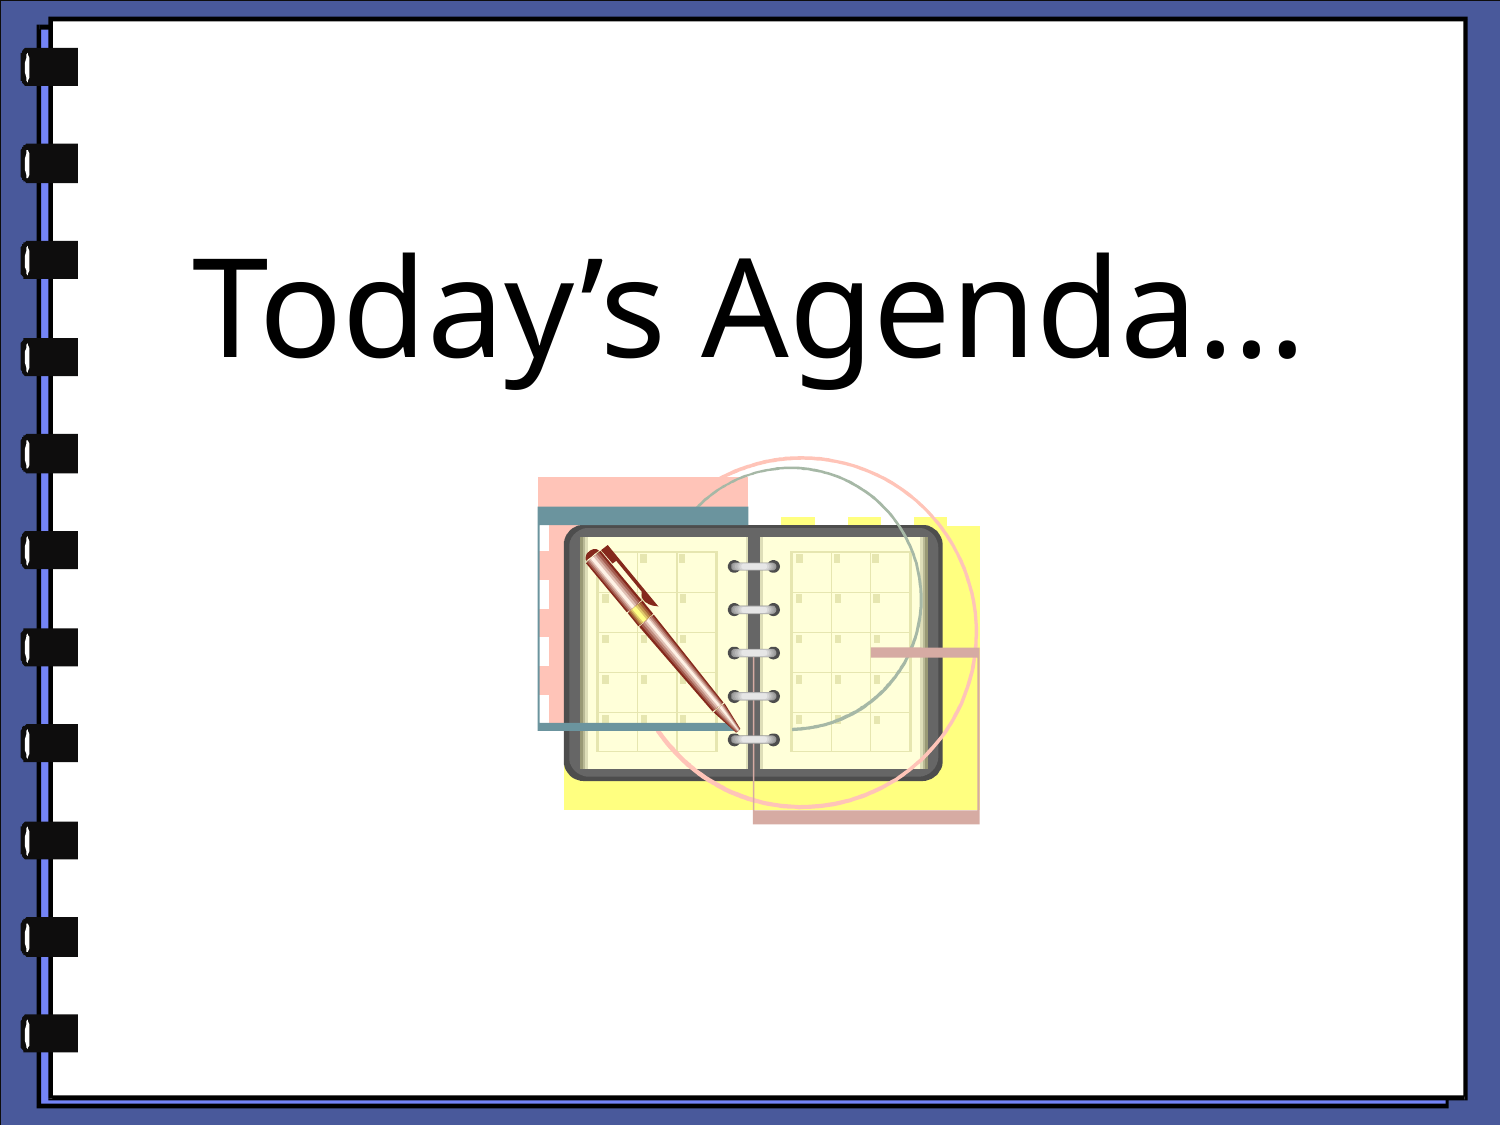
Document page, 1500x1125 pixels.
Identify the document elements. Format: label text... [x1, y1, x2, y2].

picture [537, 449, 987, 831]
text_box Today’s Agenda… [112, 212, 1388, 475]
